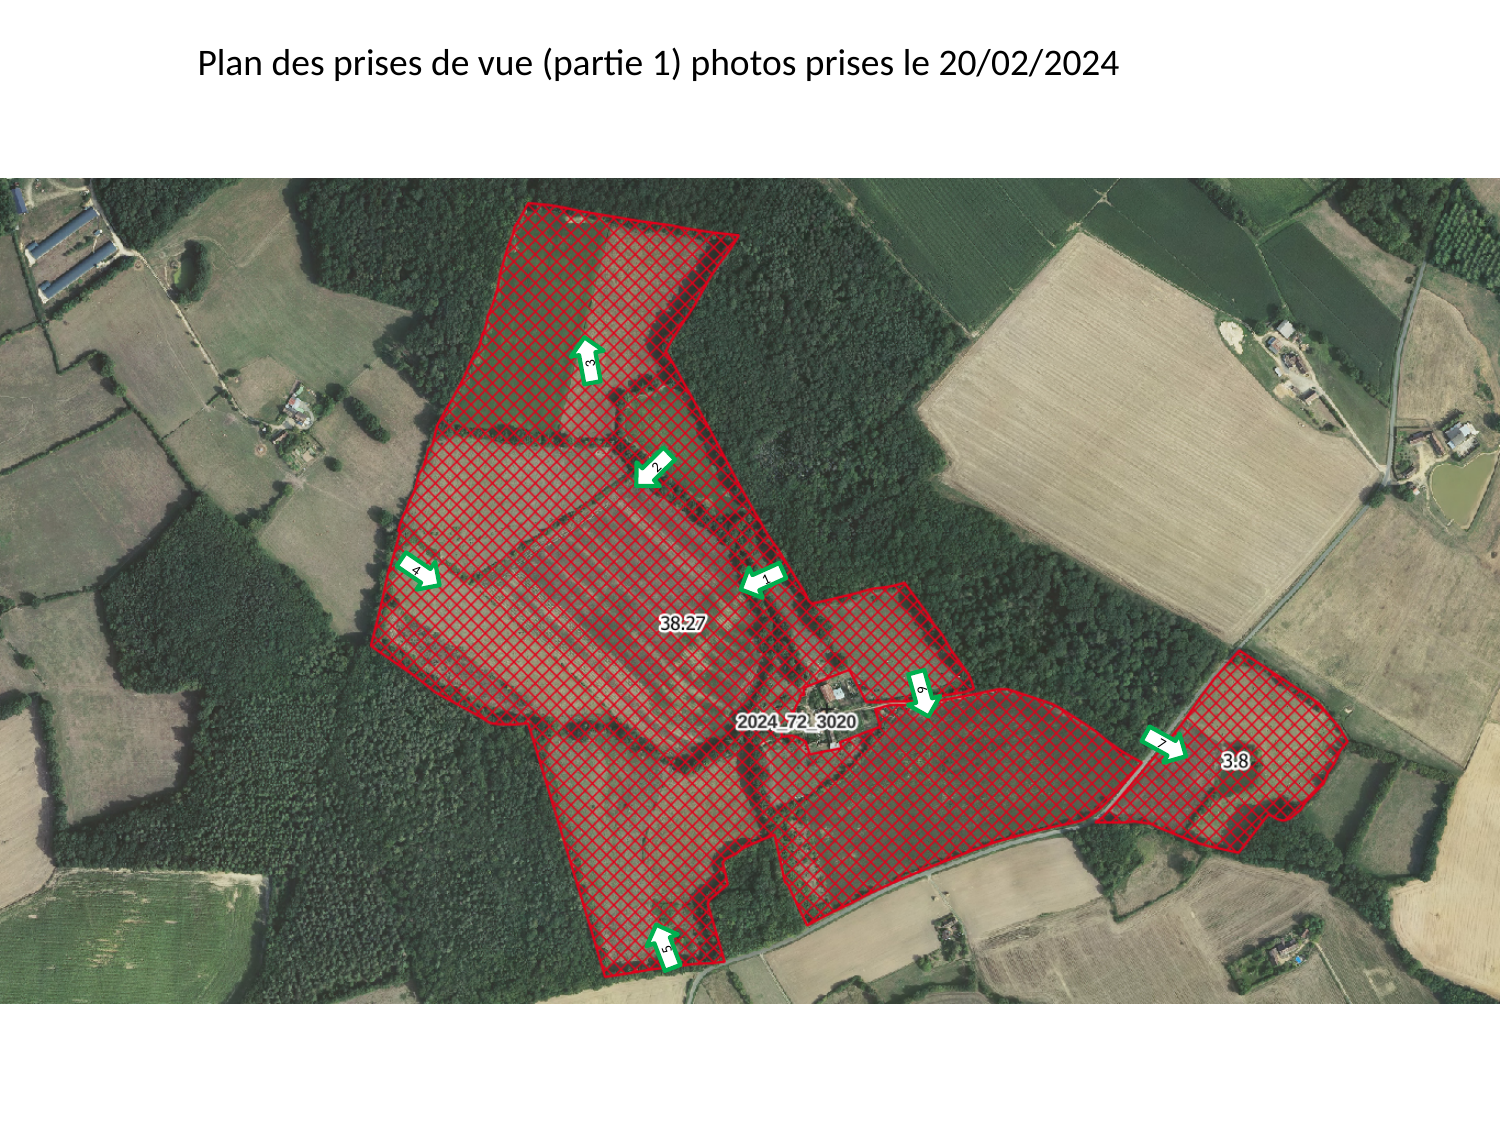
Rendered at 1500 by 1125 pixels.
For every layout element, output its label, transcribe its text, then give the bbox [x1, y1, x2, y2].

text_box Plan des prises de vue (partie 1) photos prises le 20/02/2024 [182, 30, 1341, 91]
picture [0, 178, 1500, 1004]
